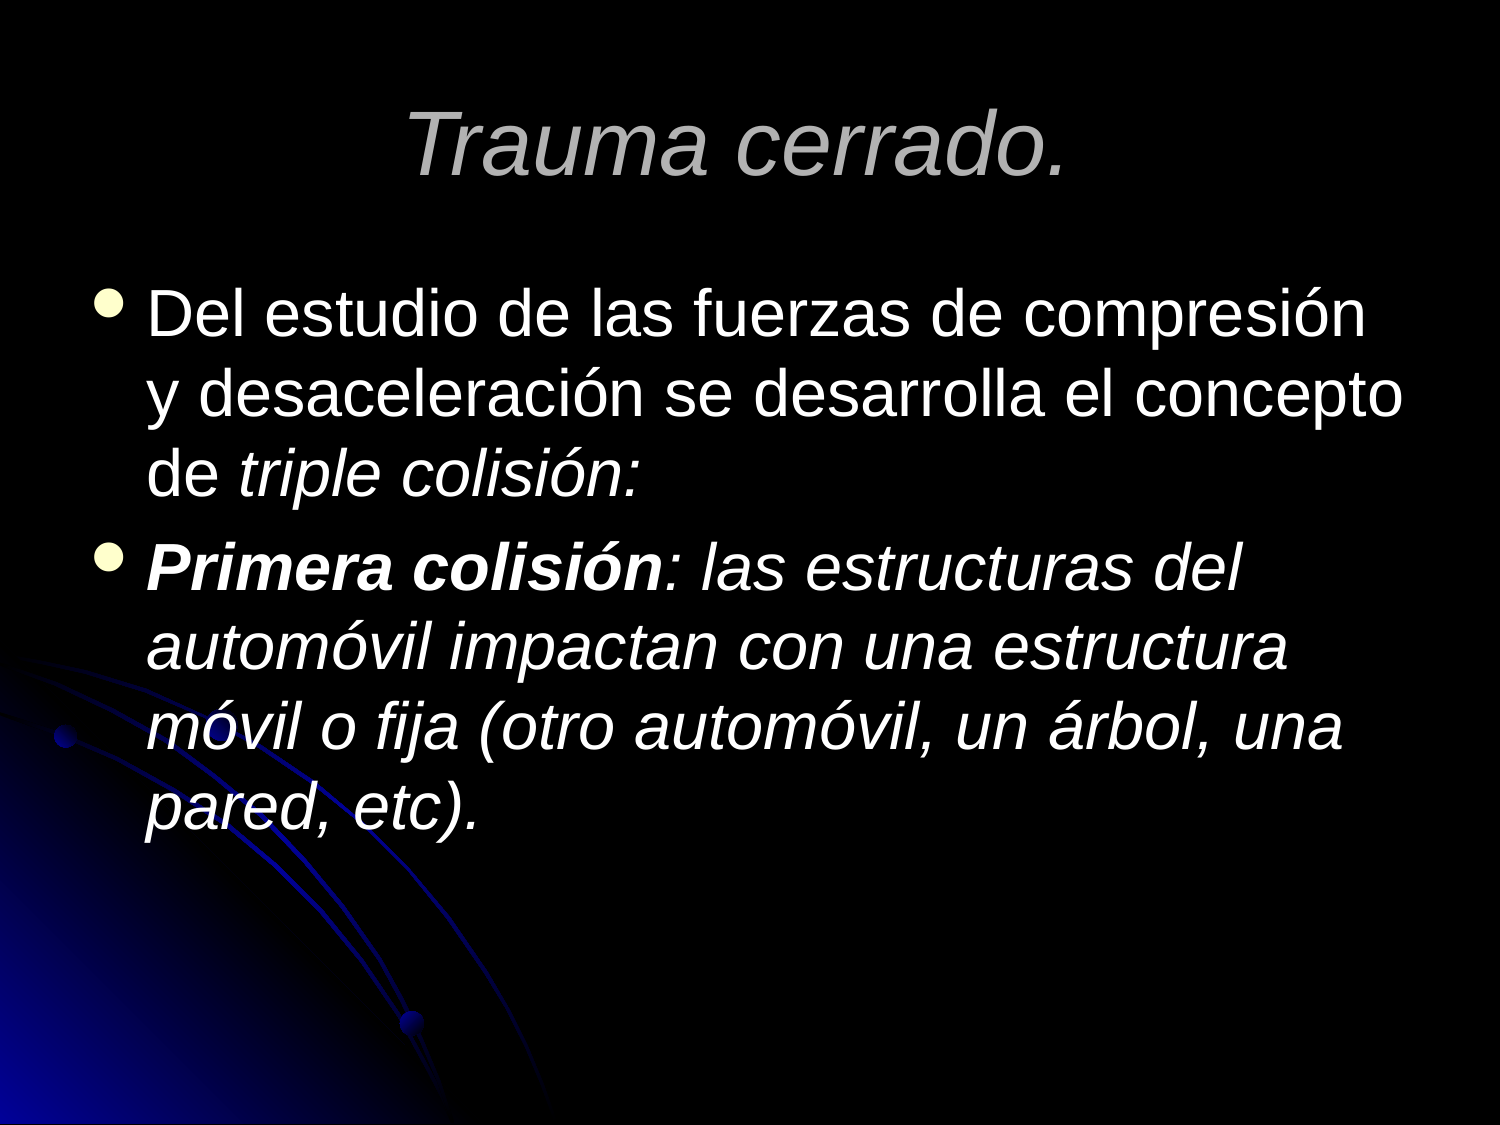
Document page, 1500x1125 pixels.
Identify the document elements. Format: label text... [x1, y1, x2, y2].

title Trauma cerrado. [74, 45, 1426, 233]
list Del estudio de las fuerzas de compresión y desaceleración se desarrolla el concepto de triple colisión: Primera colisión: las estructuras del automóvil impactan con una estructura móvil o fija (otro automóvil, un árbol, una pared, etc). [74, 262, 1426, 1006]
